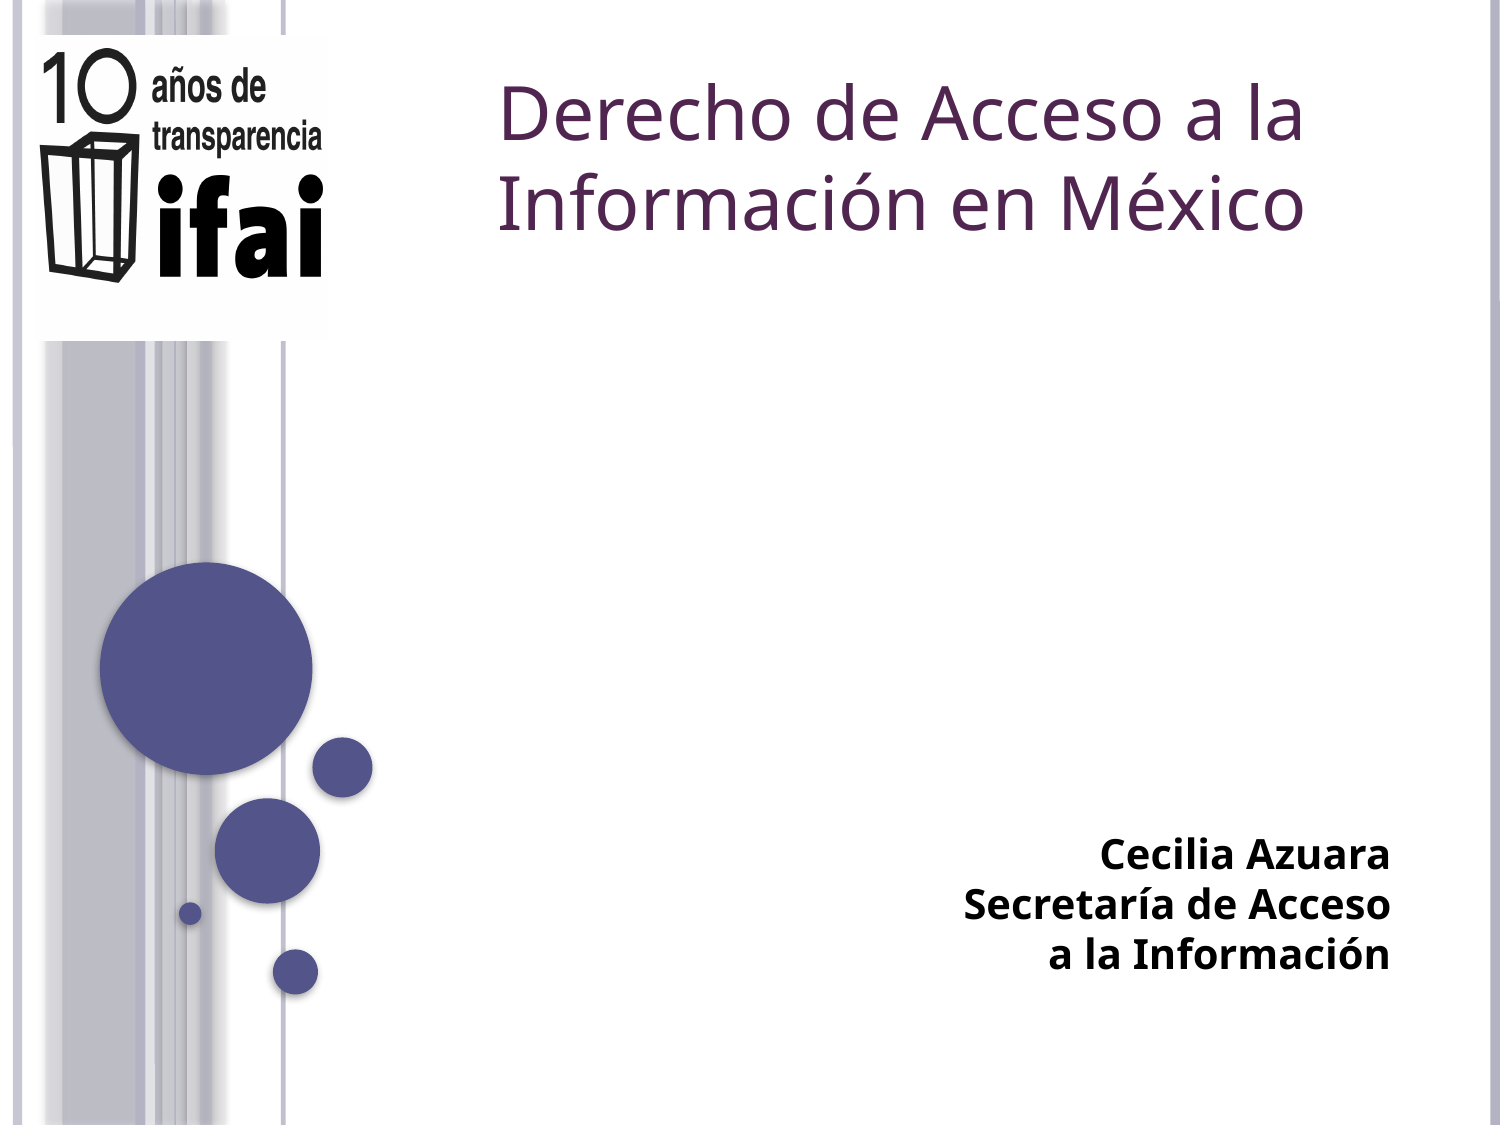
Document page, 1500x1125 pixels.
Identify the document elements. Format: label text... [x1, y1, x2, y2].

picture [34, 34, 329, 341]
text_box Cecilia Azuara Secretaría de Acceso a la Información [656, 820, 1407, 986]
text_box Derecho de Acceso a la Información en México [339, 58, 1465, 254]
text_box [0, 82, 1500, 1043]
